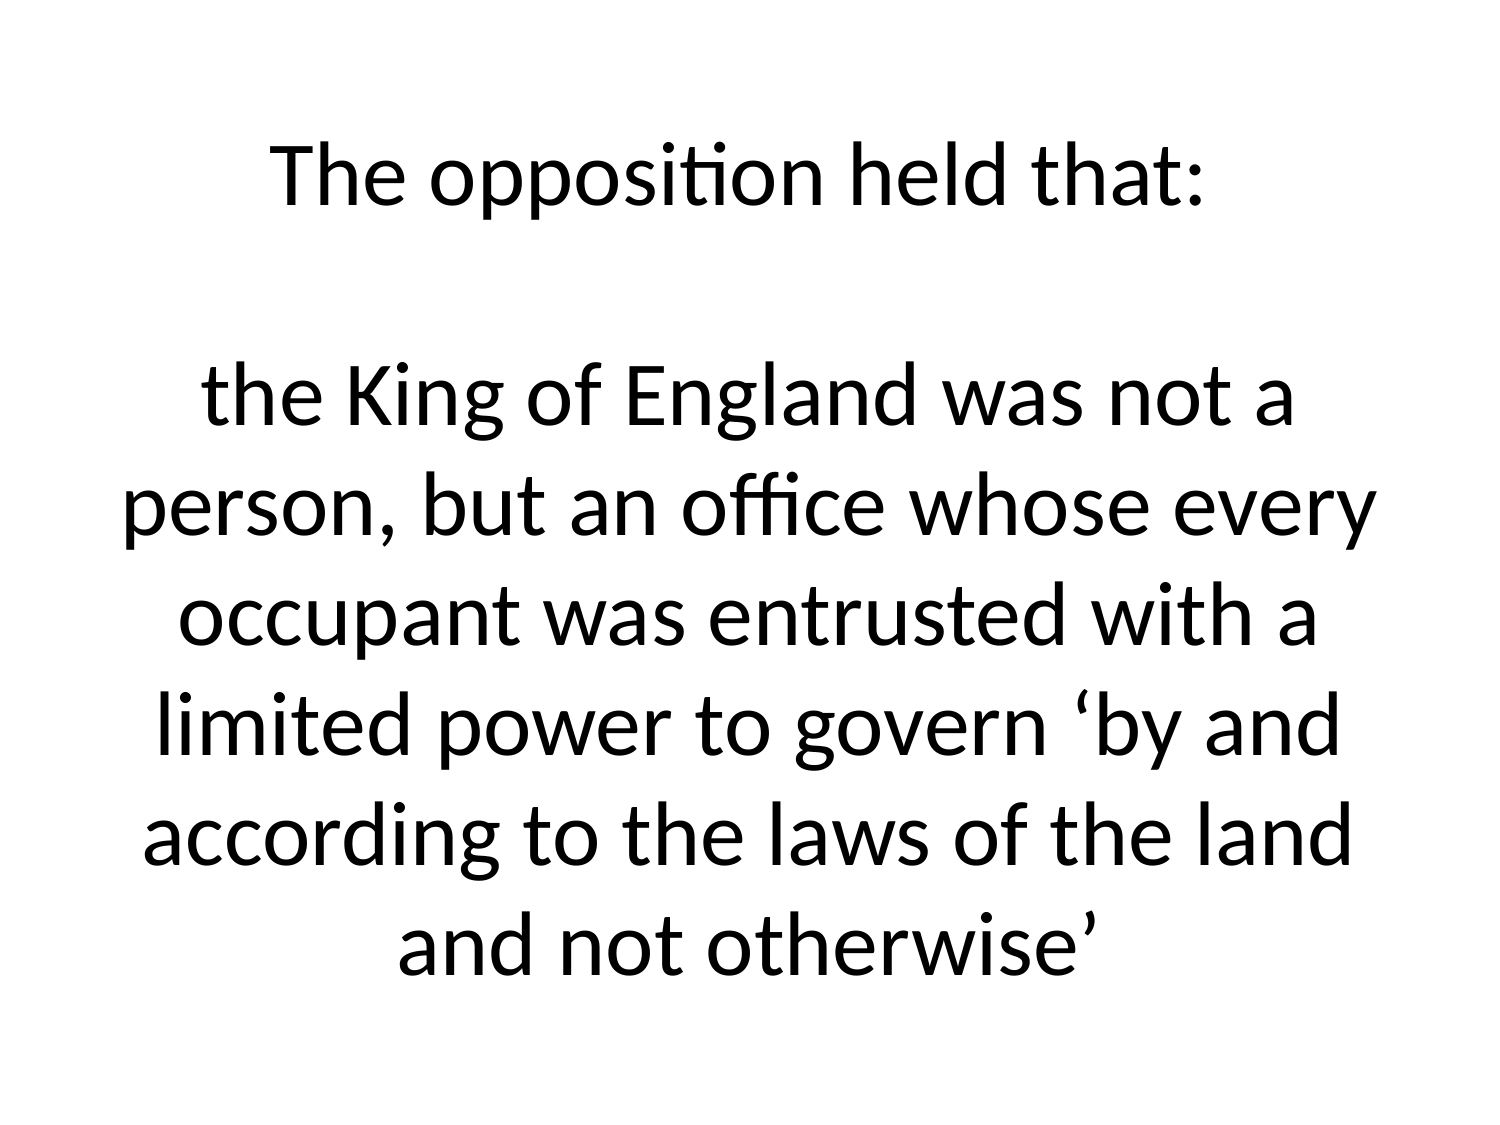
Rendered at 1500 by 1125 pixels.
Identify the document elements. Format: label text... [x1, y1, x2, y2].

title The opposition held that: the King of England was not a person, but an office whose every occupant was entrusted with a limited power to govern ‘by and according to the laws of the land and not otherwise’ [74, 44, 1426, 1063]
